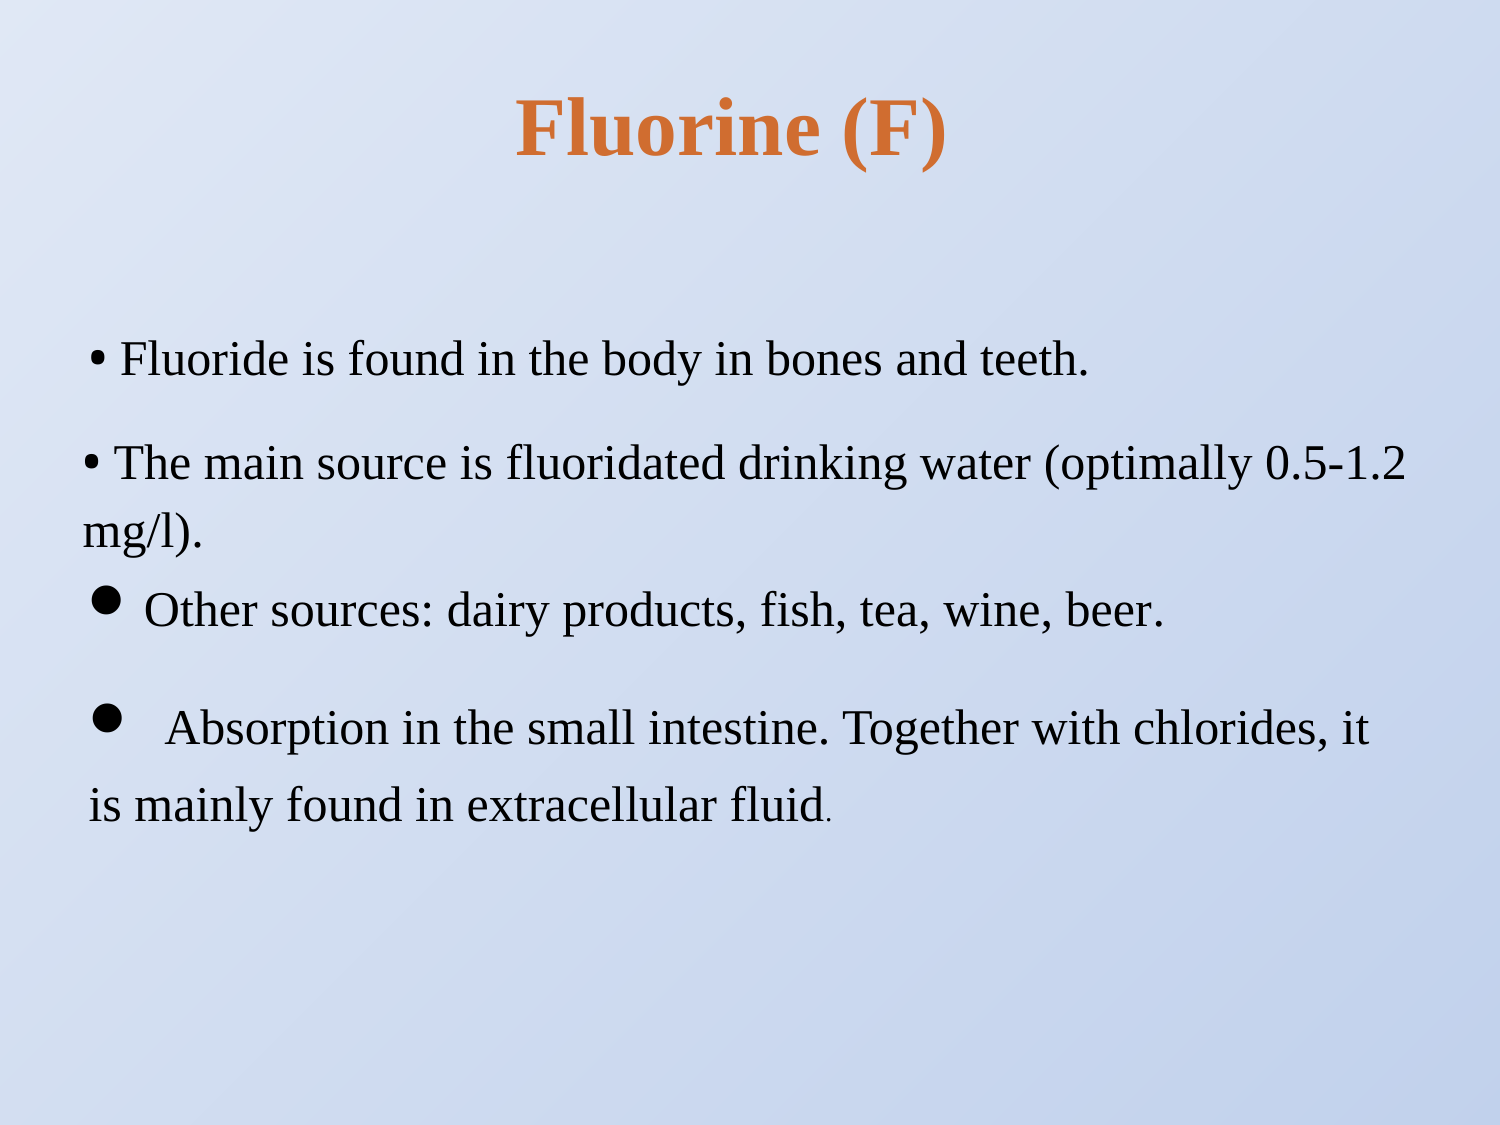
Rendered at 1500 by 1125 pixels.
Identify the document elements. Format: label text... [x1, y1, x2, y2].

text_box • Fluoride is found in the body in bones and teeth. [88, 314, 1424, 386]
text_box • The main source is fluoridated drinking water (optimally 0.5-1.2 mg/l). [82, 422, 1500, 625]
text_box Fluorine (F) [515, 66, 949, 278]
text_box Other sources: dairy products, fish, tea, wine, beer. [70, 569, 1477, 645]
text_box Absorption in the small intestine. Together with chlorides, it is mainly found in extracellular fluid. [88, 678, 1400, 832]
